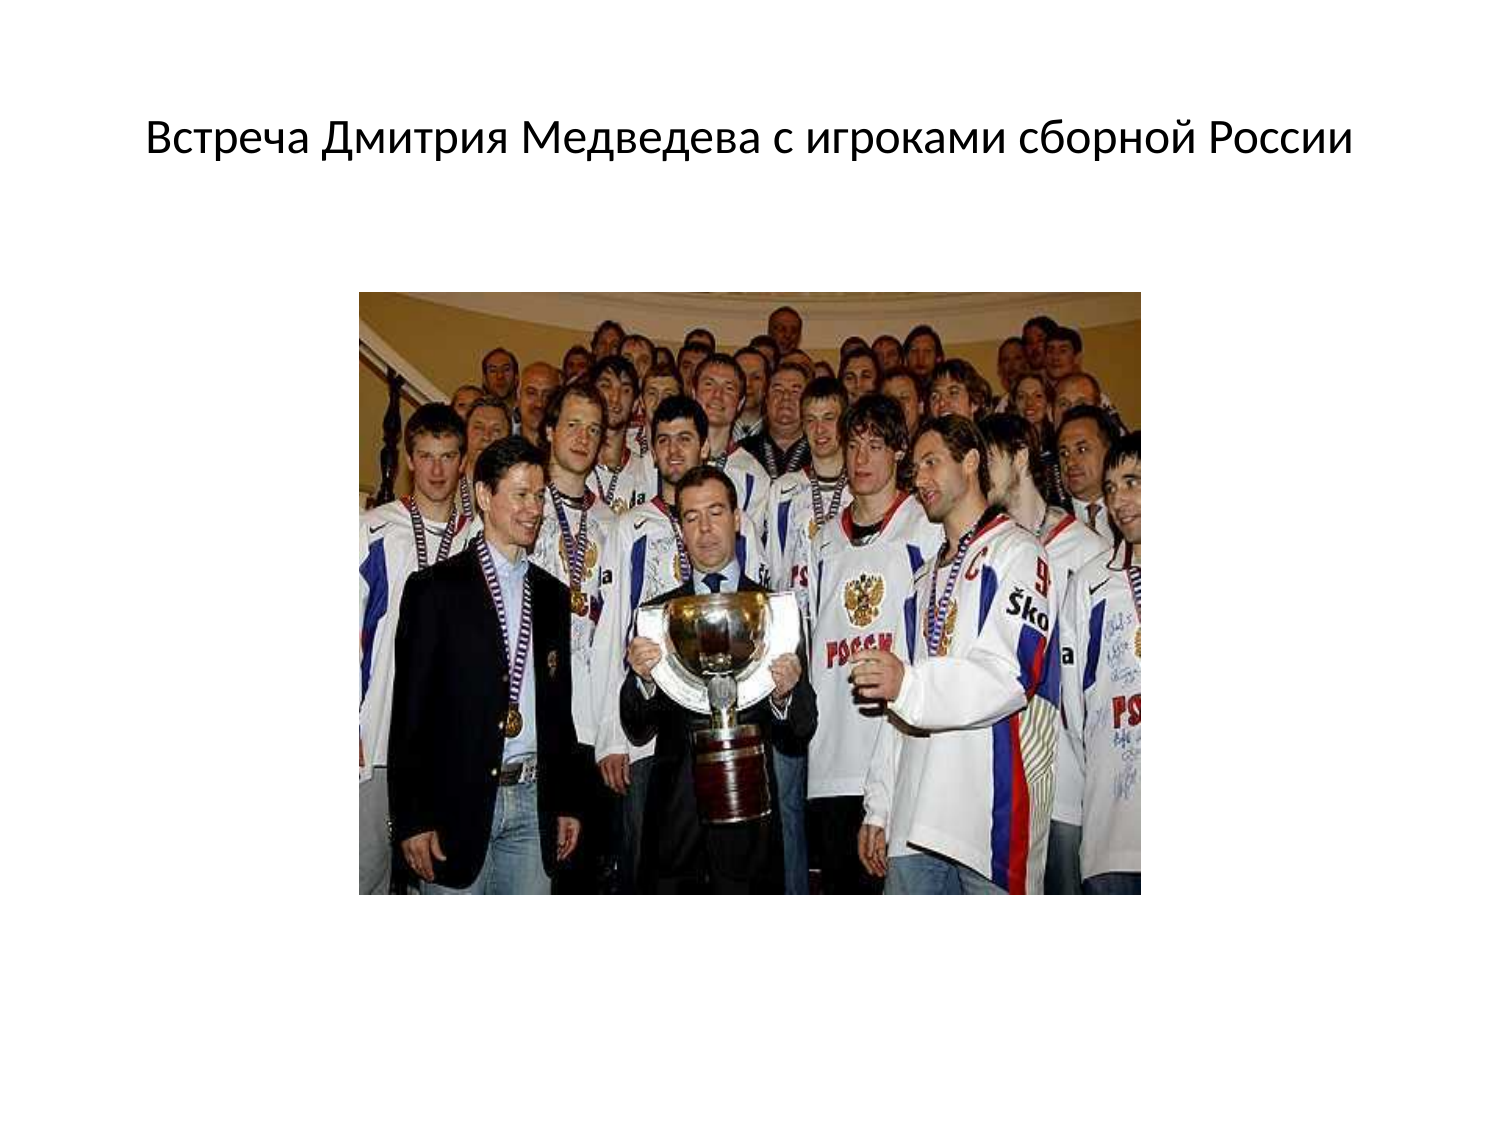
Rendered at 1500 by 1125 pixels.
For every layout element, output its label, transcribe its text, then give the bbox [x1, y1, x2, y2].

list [359, 292, 1141, 895]
title Встреча Дмитрия Медведева с игроками сборной России [75, 35, 1425, 233]
